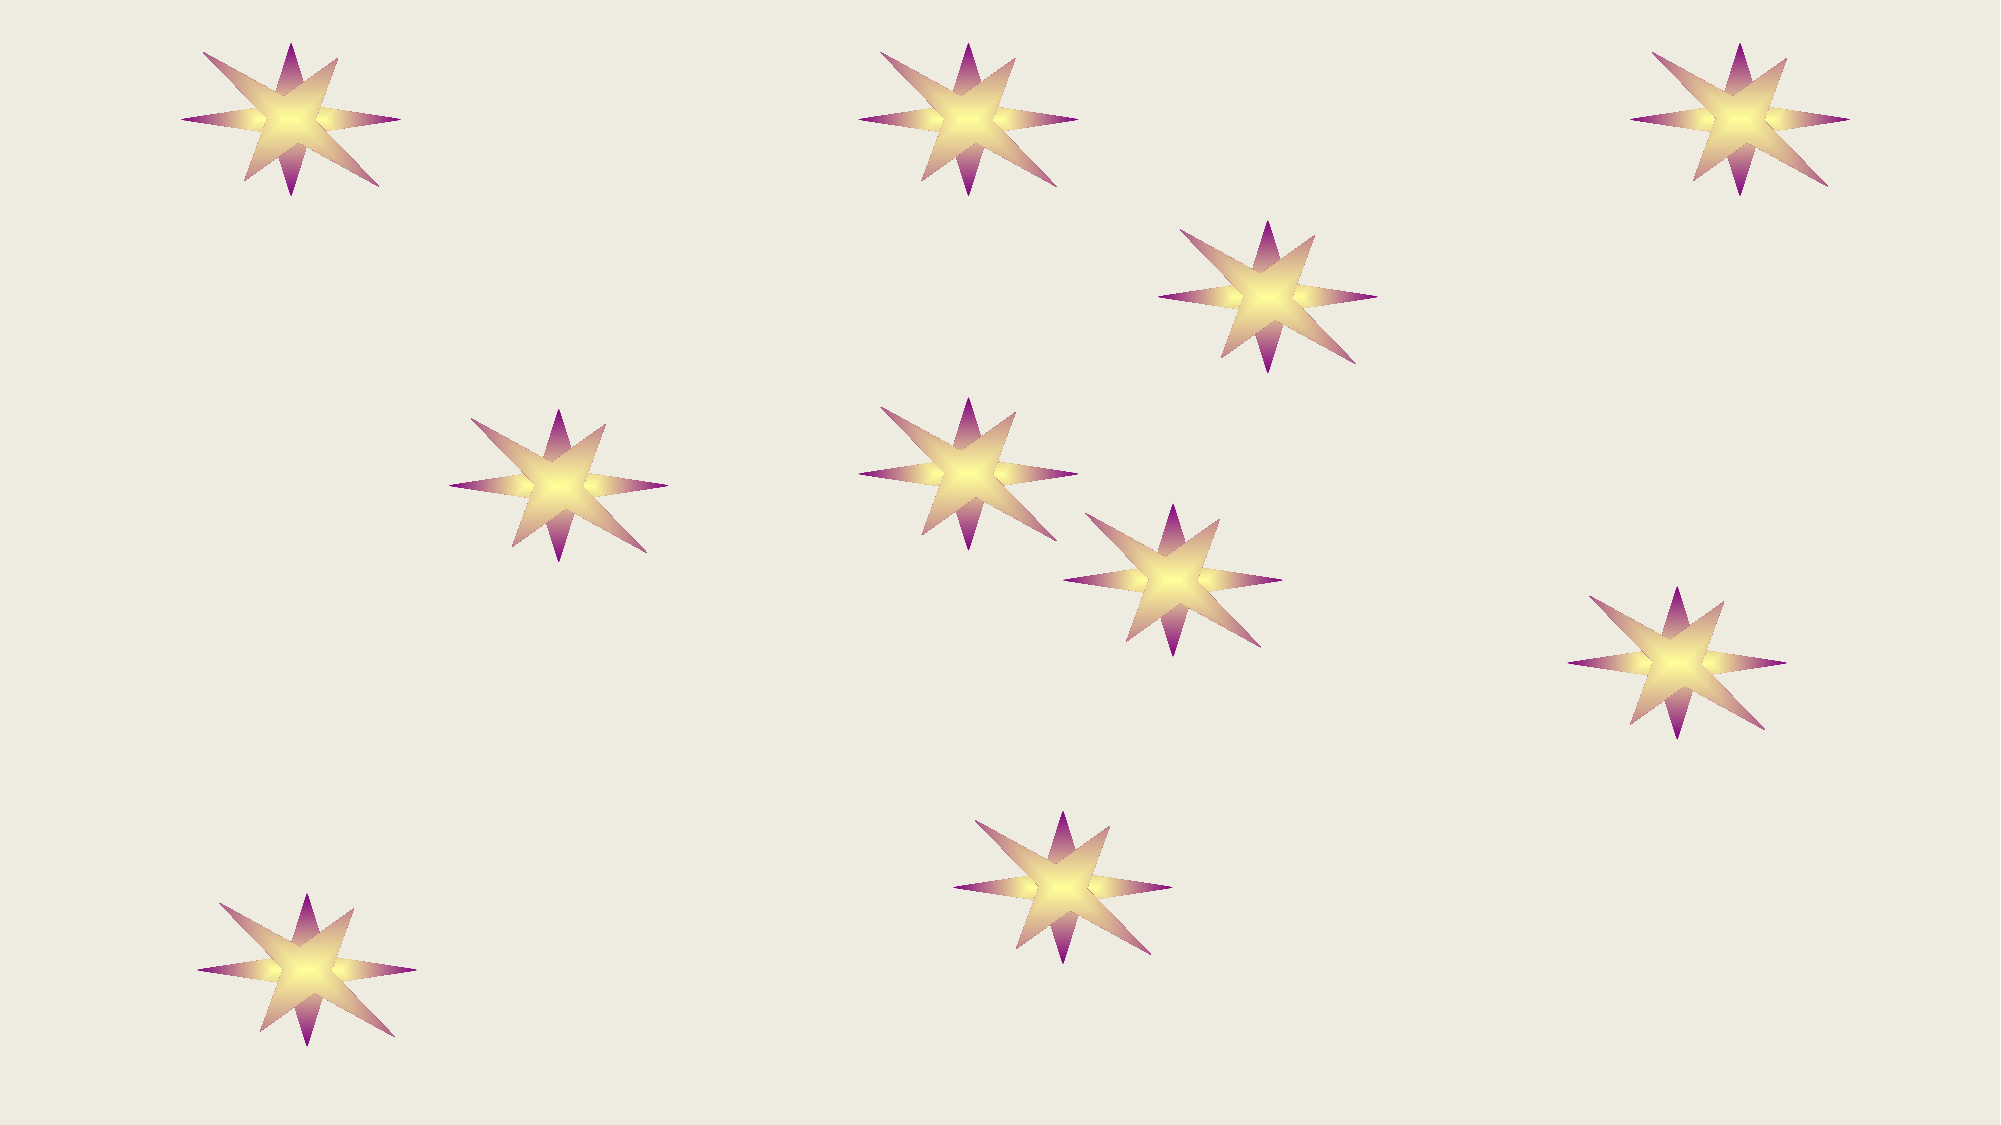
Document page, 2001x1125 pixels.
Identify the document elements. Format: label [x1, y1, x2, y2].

text_box [857, 42, 1079, 197]
text_box [180, 42, 402, 197]
text_box [952, 810, 1174, 965]
text_box [1157, 219, 1379, 374]
text_box [196, 892, 418, 1048]
text_box [1566, 585, 1788, 740]
text_box [448, 408, 670, 563]
text_box [1062, 503, 1284, 658]
text_box [857, 396, 1079, 551]
text_box [1629, 42, 1851, 197]
